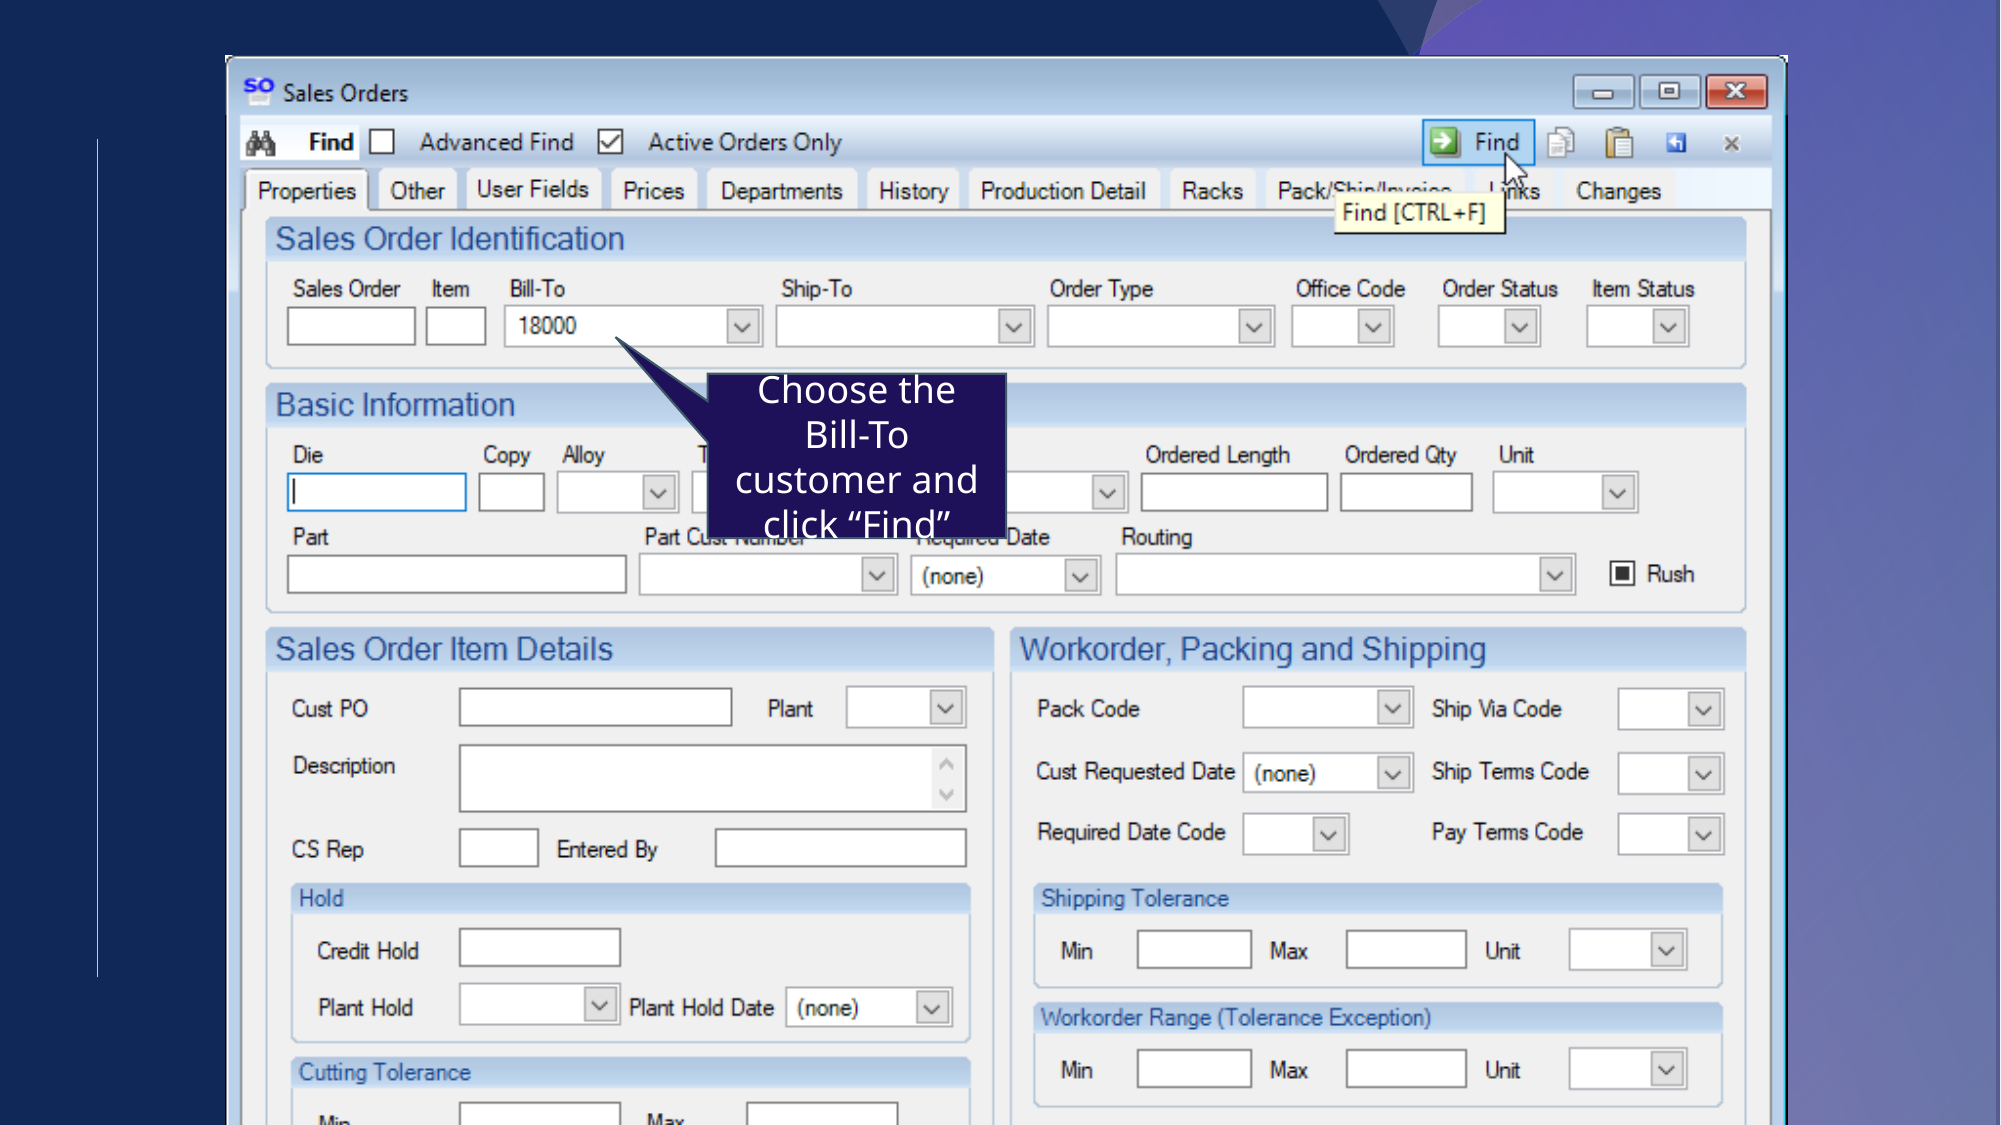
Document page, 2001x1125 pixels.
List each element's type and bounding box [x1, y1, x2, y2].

picture [224, 55, 1788, 1125]
